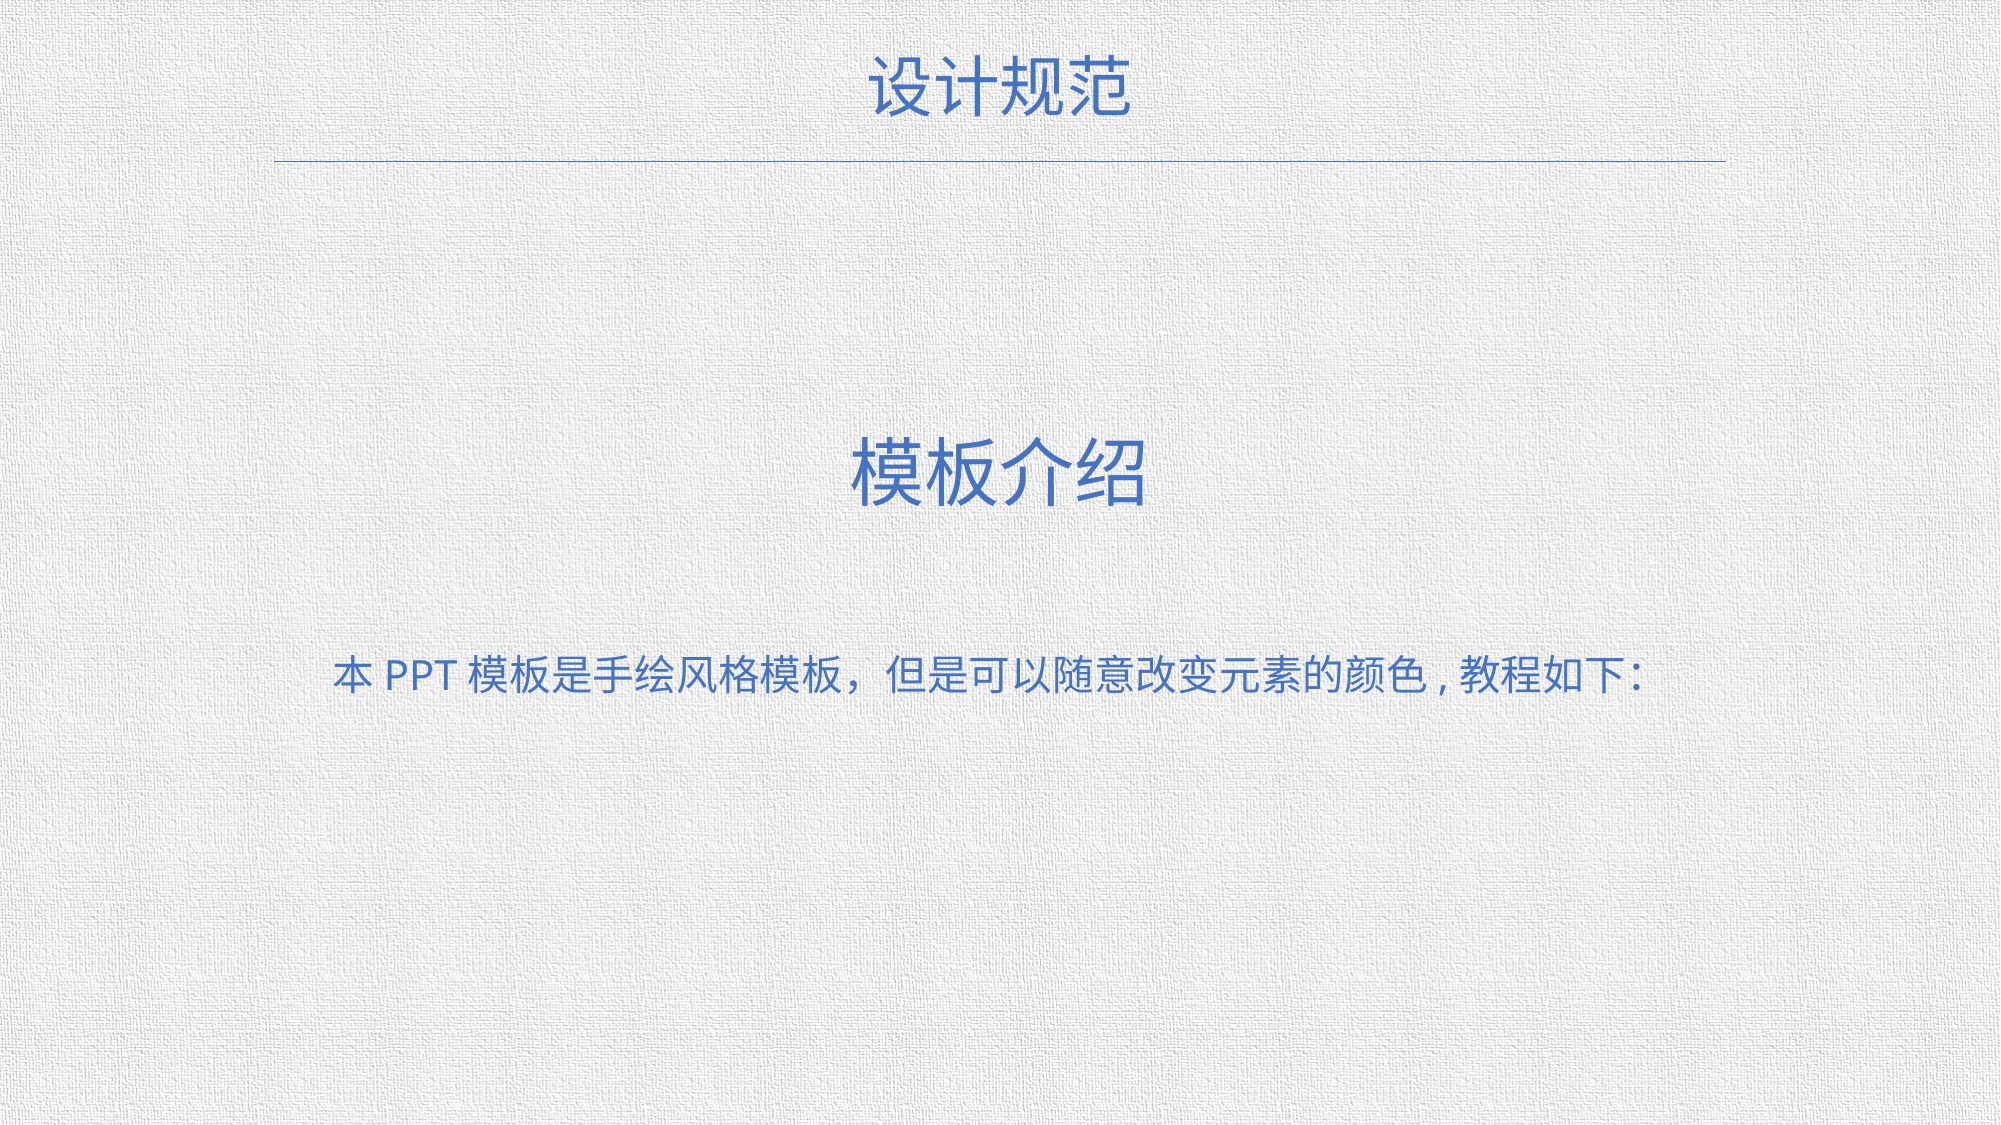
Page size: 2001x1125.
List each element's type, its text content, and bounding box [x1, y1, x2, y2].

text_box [257, 417, 1743, 708]
picture [0, 0, 2001, 1125]
text_box 设计规范 [525, 37, 1475, 133]
